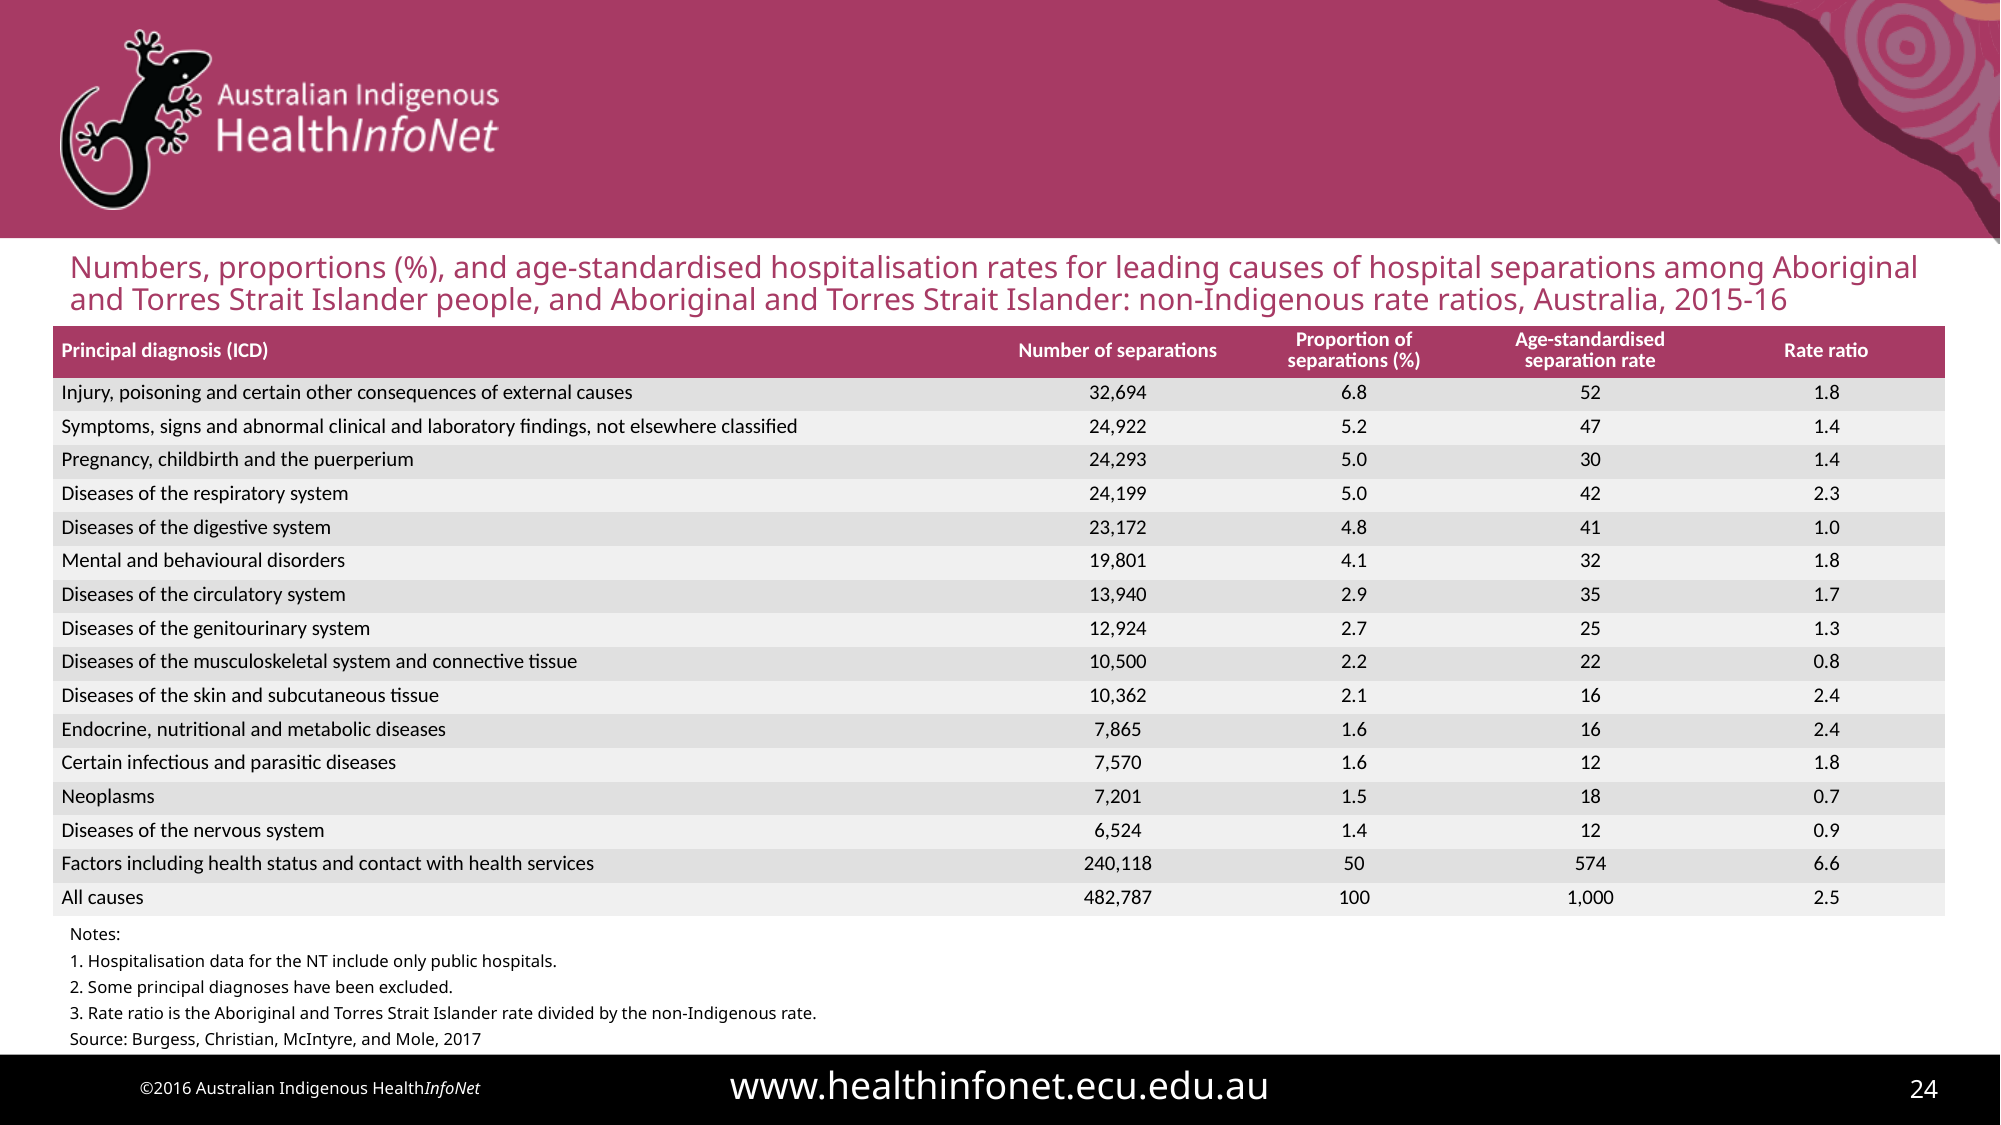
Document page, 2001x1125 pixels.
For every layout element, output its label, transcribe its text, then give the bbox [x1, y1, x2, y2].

table_cell 12 [1472, 815, 1709, 849]
table_cell 4.1 [1236, 546, 1472, 580]
table_cell 10,500 [1000, 647, 1236, 681]
table_cell 24,199 [1000, 479, 1236, 512]
table_cell 2.2 [1236, 647, 1472, 681]
table_cell Diseases of the respiratory system [53, 479, 1000, 512]
table_cell 1.3 [1709, 613, 1945, 647]
table_cell 0.9 [1709, 815, 1945, 849]
table_cell 7,201 [1000, 782, 1236, 815]
table_cell 12,924 [1000, 613, 1236, 647]
table_header Number of separations [1000, 326, 1236, 378]
table_cell Diseases of the musculoskeletal system and connective tissue [53, 647, 1000, 681]
table_cell 6,524 [1000, 815, 1236, 849]
table_cell 41 [1472, 512, 1709, 546]
table_cell 1.4 [1236, 815, 1472, 849]
table_cell 482,787 [1000, 883, 1236, 916]
table_cell 1.6 [1236, 714, 1472, 748]
table_cell 1,000 [1472, 883, 1709, 916]
table_cell 1.6 [1236, 748, 1472, 782]
table_cell 4.8 [1236, 512, 1472, 546]
table_cell 22 [1472, 647, 1709, 681]
table_cell 7,865 [1000, 714, 1236, 748]
table_cell 13,940 [1000, 580, 1236, 613]
table_cell 1.4 [1709, 445, 1945, 479]
table_cell Diseases of the skin and subcutaneous tissue [53, 681, 1000, 714]
picture [60, 29, 499, 210]
table_cell 2.1 [1236, 681, 1472, 714]
table_cell Pregnancy, childbirth and the puerperium [53, 445, 1000, 479]
table_cell 50 [1236, 849, 1472, 883]
table_cell 5.2 [1236, 411, 1472, 445]
table_cell 12 [1472, 748, 1709, 782]
table_cell 16 [1472, 714, 1709, 748]
table_cell Endocrine, nutritional and metabolic diseases [53, 714, 1000, 748]
title Numbers, proportions (%), and age-standardised hospitalisation rates for leading causes of hospital separations among Aboriginal and Torres Strait Islander people, and Aboriginal and Torres Strait Islander: non-Indigenous rate ratios, Australia, 2015-16 [55, 243, 1945, 326]
table_header Principal diagnosis (ICD) [53, 326, 1000, 378]
table_cell Injury, poisoning and certain other consequences of external causes [53, 378, 1000, 411]
table_cell 2.4 [1709, 681, 1945, 714]
table_cell 5.0 [1236, 479, 1472, 512]
table_cell 5.0 [1236, 445, 1472, 479]
table_cell 1.5 [1236, 782, 1472, 815]
table_cell 1.8 [1709, 378, 1945, 411]
table_header Rate ratio [1709, 326, 1945, 378]
table_cell 24,293 [1000, 445, 1236, 479]
table_cell 6.8 [1236, 378, 1472, 411]
table_cell 1.7 [1709, 580, 1945, 613]
table_cell 23,172 [1000, 512, 1236, 546]
table_cell 100 [1236, 883, 1472, 916]
table_cell 2.5 [1709, 883, 1945, 916]
table_cell 1.0 [1709, 512, 1945, 546]
table_cell 16 [1472, 681, 1709, 714]
table_cell Diseases of the genitourinary system [53, 613, 1000, 647]
table_header Proportion of separations (%) [1236, 326, 1472, 378]
table_cell Mental and behavioural disorders [53, 546, 1000, 580]
table_cell 2.7 [1236, 613, 1472, 647]
table_cell 52 [1472, 378, 1709, 411]
table_cell 2.4 [1709, 714, 1945, 748]
text_box Notes: 1. Hospitalisation data for the NT include only public hospitals. 2. Some principal diagnoses have been excluded. 3. Rate ratio is the Aboriginal and Torres Strait Islander rate divided by the non-Indigenous rate. Source: Burgess, Christian, McIntyre, and Mole, 2017 [54, 916, 1945, 1074]
table_cell 25 [1472, 613, 1709, 647]
table_cell 30 [1472, 445, 1709, 479]
table_cell 1.8 [1709, 546, 1945, 580]
table_cell 240,118 [1000, 849, 1236, 883]
table_cell 47 [1472, 411, 1709, 445]
table_cell 24,922 [1000, 411, 1236, 445]
table_cell 0.8 [1709, 647, 1945, 681]
table_cell 18 [1472, 782, 1709, 815]
table_cell 1.8 [1709, 748, 1945, 782]
table_cell All causes [53, 883, 1000, 916]
table_cell Diseases of the nervous system [53, 815, 1000, 849]
table_cell 1.4 [1709, 411, 1945, 445]
table_cell Certain infectious and parasitic diseases [53, 748, 1000, 782]
table_cell Diseases of the circulatory system [53, 580, 1000, 613]
picture [1673, 0, 2000, 279]
table_cell 7,570 [1000, 748, 1236, 782]
table_header Age-standardised separation rate [1472, 326, 1709, 378]
table_cell 42 [1472, 479, 1709, 512]
table_cell Neoplasms [53, 782, 1000, 815]
table_cell 2.3 [1709, 479, 1945, 512]
table_cell 10,362 [1000, 681, 1236, 714]
table_cell Diseases of the digestive system [53, 512, 1000, 546]
table_cell 32 [1472, 546, 1709, 580]
table_cell Factors including health status and contact with health services [53, 849, 1000, 883]
table_cell 6.6 [1709, 849, 1945, 883]
table_cell 19,801 [1000, 546, 1236, 580]
table_cell Symptoms, signs and abnormal clinical and laboratory findings, not elsewhere classified [53, 411, 1000, 445]
table_cell 32,694 [1000, 378, 1236, 411]
table_cell 35 [1472, 580, 1709, 613]
table_cell 2.9 [1236, 580, 1472, 613]
table_cell 574 [1472, 849, 1709, 883]
table_cell 0.7 [1709, 782, 1945, 815]
